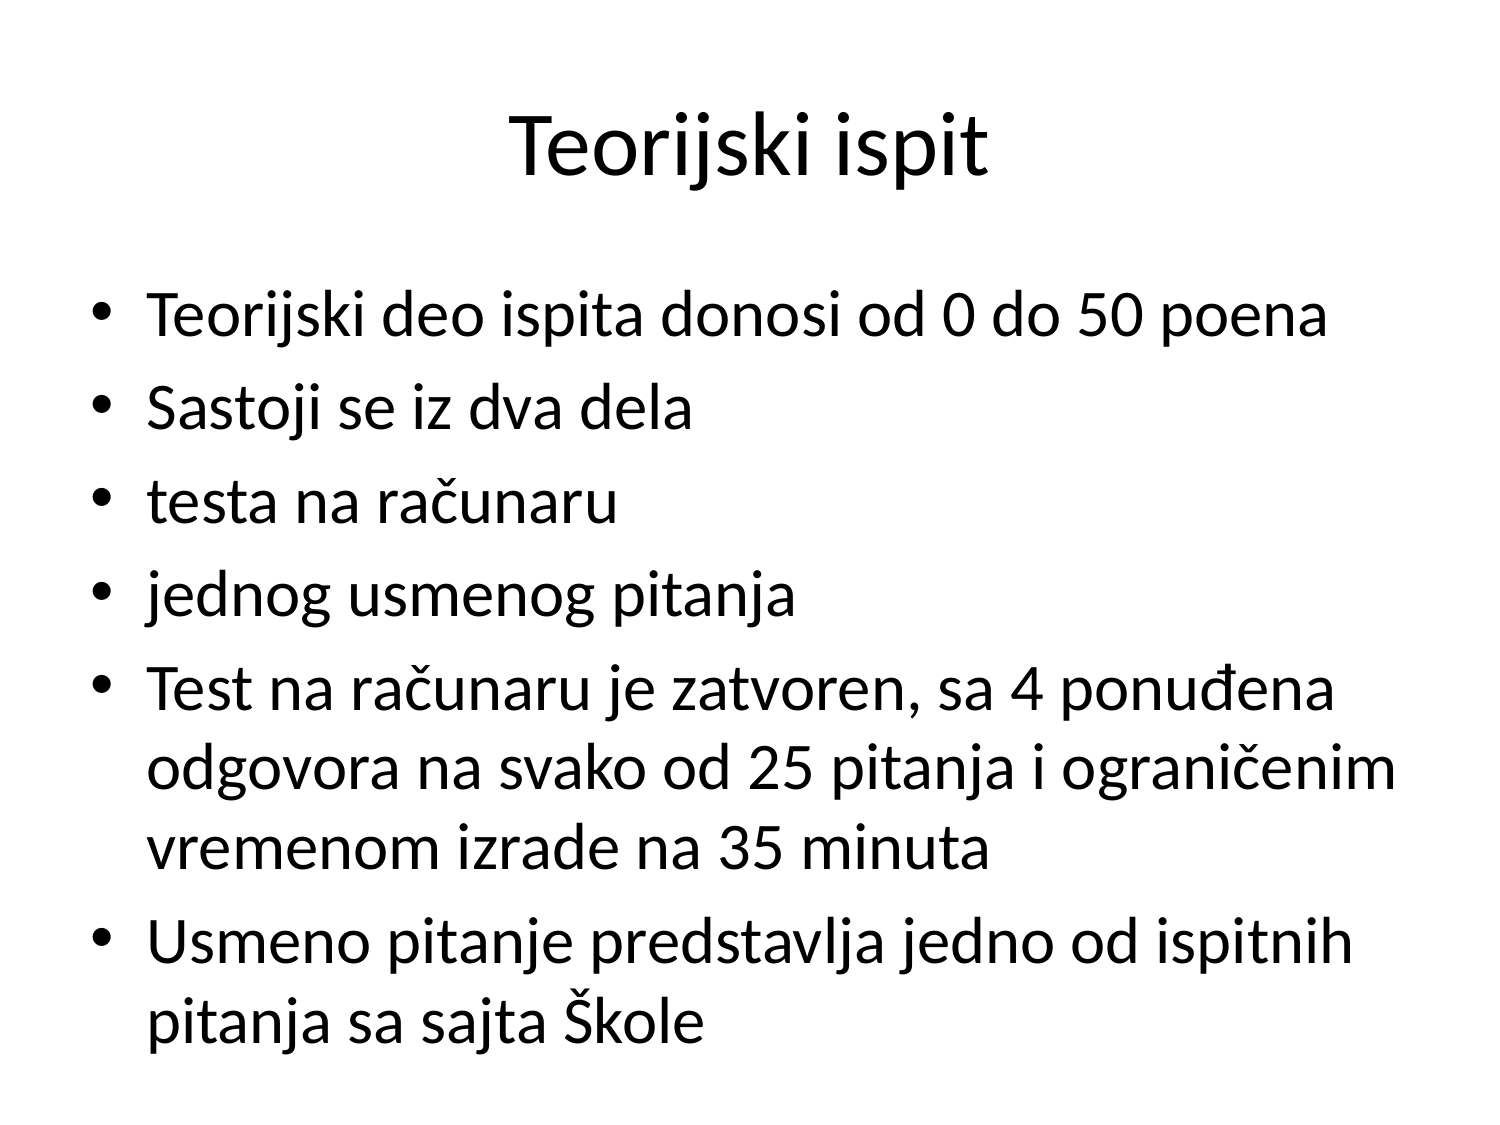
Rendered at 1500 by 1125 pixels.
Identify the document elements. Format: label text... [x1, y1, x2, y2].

list Teorijski deo ispita donosi od 0 do 50 poena Sastoji se iz dva dela testa na računaru jednog usmenog pitanja Test na računaru je zatvoren, sa 4 ponuđena odgovora na svako od 25 pitanja i ograničenim vremenom izrade na 35 minuta Usmeno pitanje predstavlja jedno od ispitnih pitanja sa sajta Škole [75, 262, 1425, 1005]
title Teorijski ispit [75, 45, 1425, 233]
